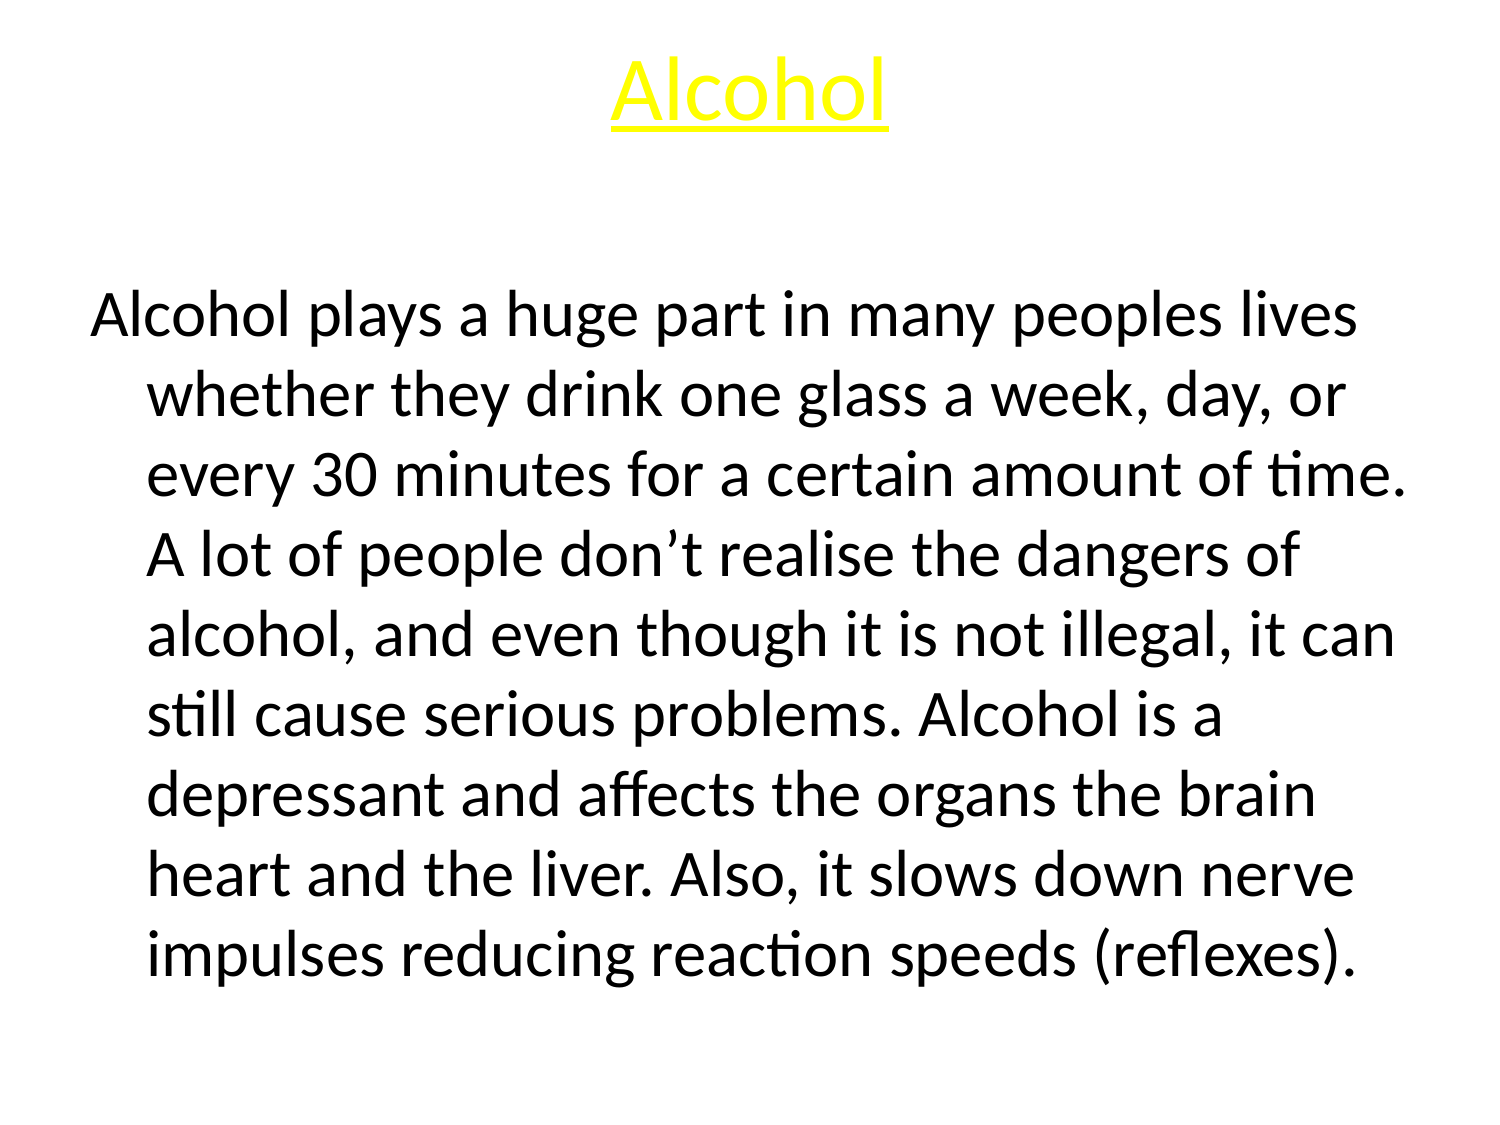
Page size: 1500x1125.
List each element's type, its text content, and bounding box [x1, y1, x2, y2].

title Alcohol [74, 44, 1426, 233]
list Alcohol plays a huge part in many peoples lives whether they drink one glass a week, day, or every 30 minutes for a certain amount of time. A lot of people don’t realise the dangers of alcohol, and even though it is not illegal, it can still cause serious problems. Alcohol is a depressant and affects the organs the brain heart and the liver. Also, it slows down nerve impulses reducing reaction speeds (reflexes). [74, 262, 1426, 1006]
